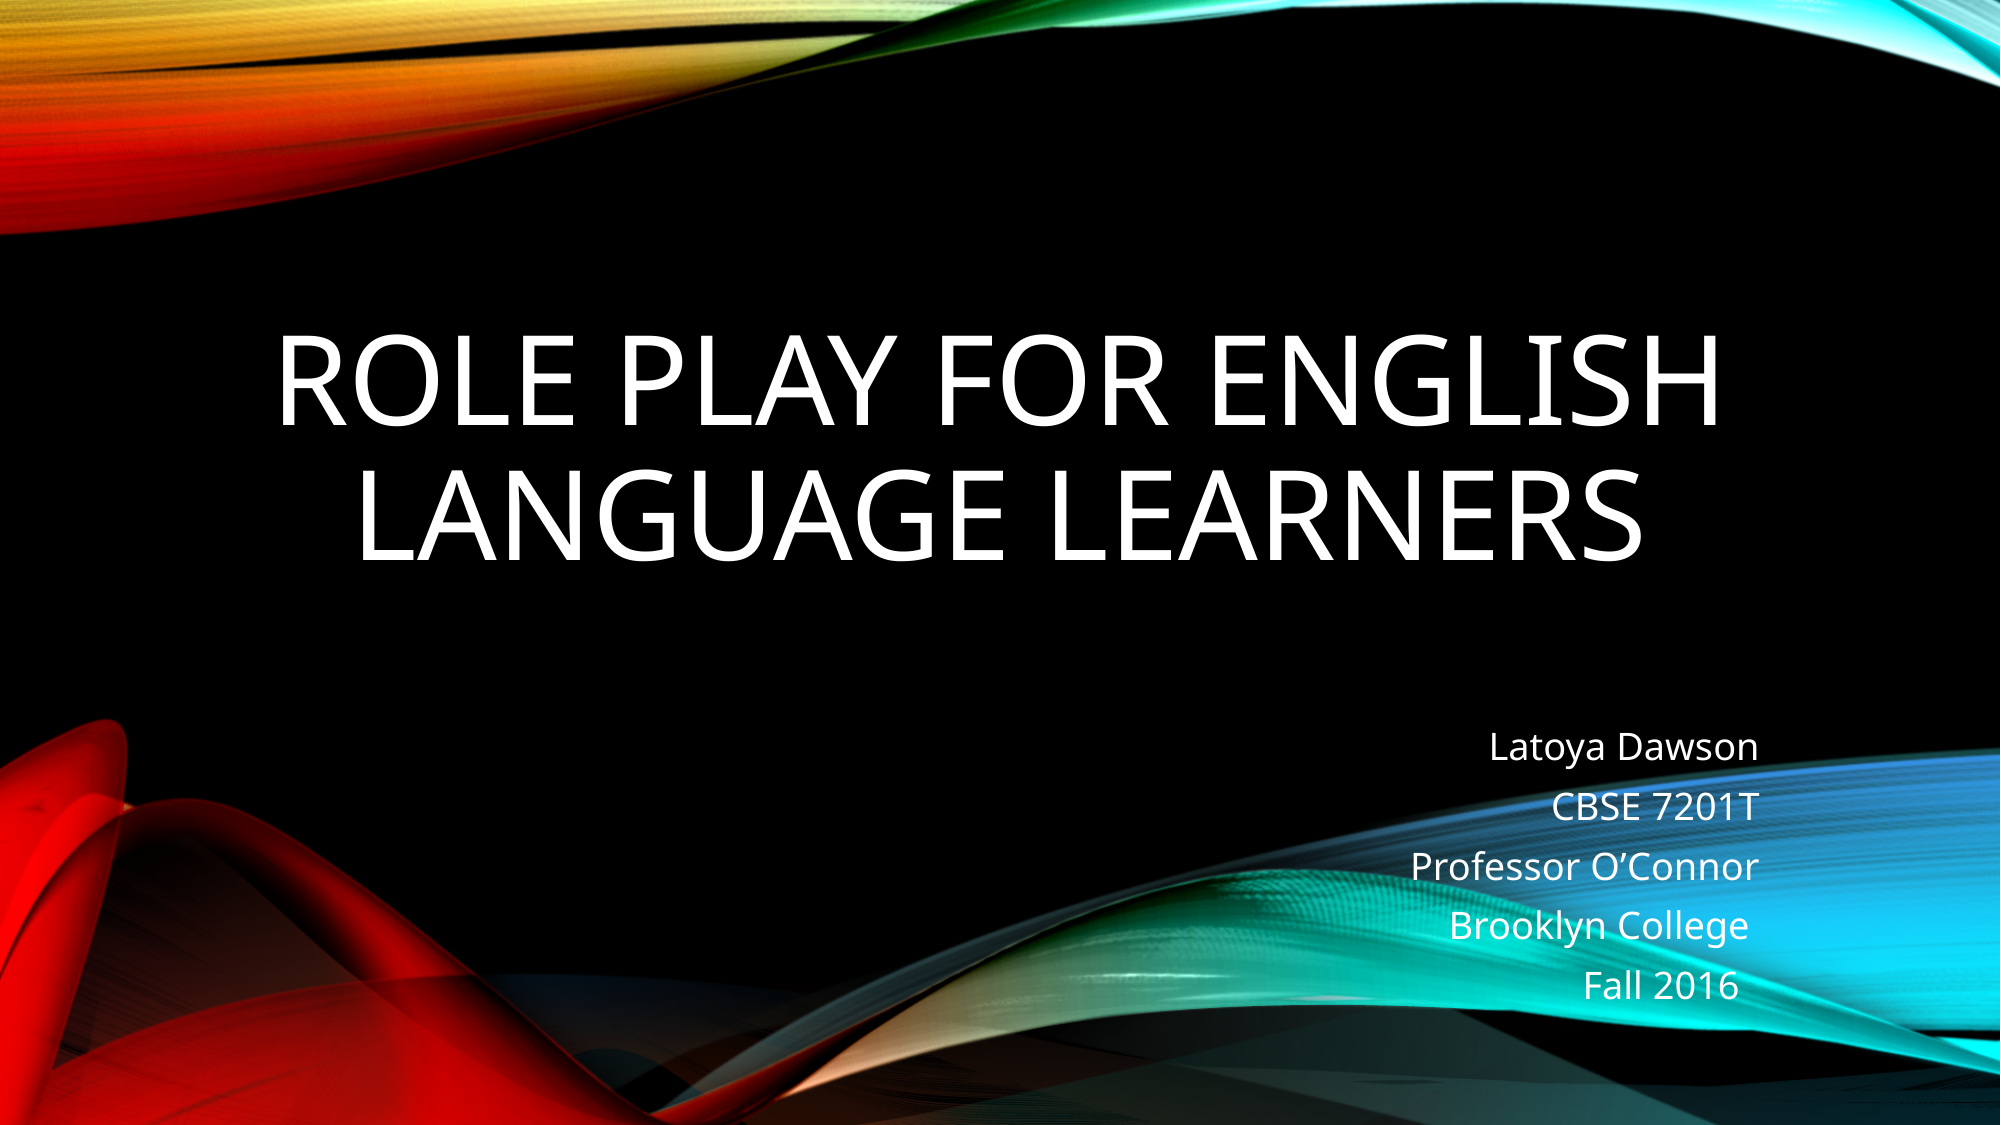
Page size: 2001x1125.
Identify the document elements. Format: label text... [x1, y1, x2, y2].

subtitle Latoya Dawson CBSE 7201T Professor O’Connor Brooklyn College Fall 2016 [225, 595, 1775, 1020]
picture [0, 0, 2000, 237]
title Role Play for English Language Learners [225, 295, 1775, 595]
picture [0, 717, 2000, 1125]
